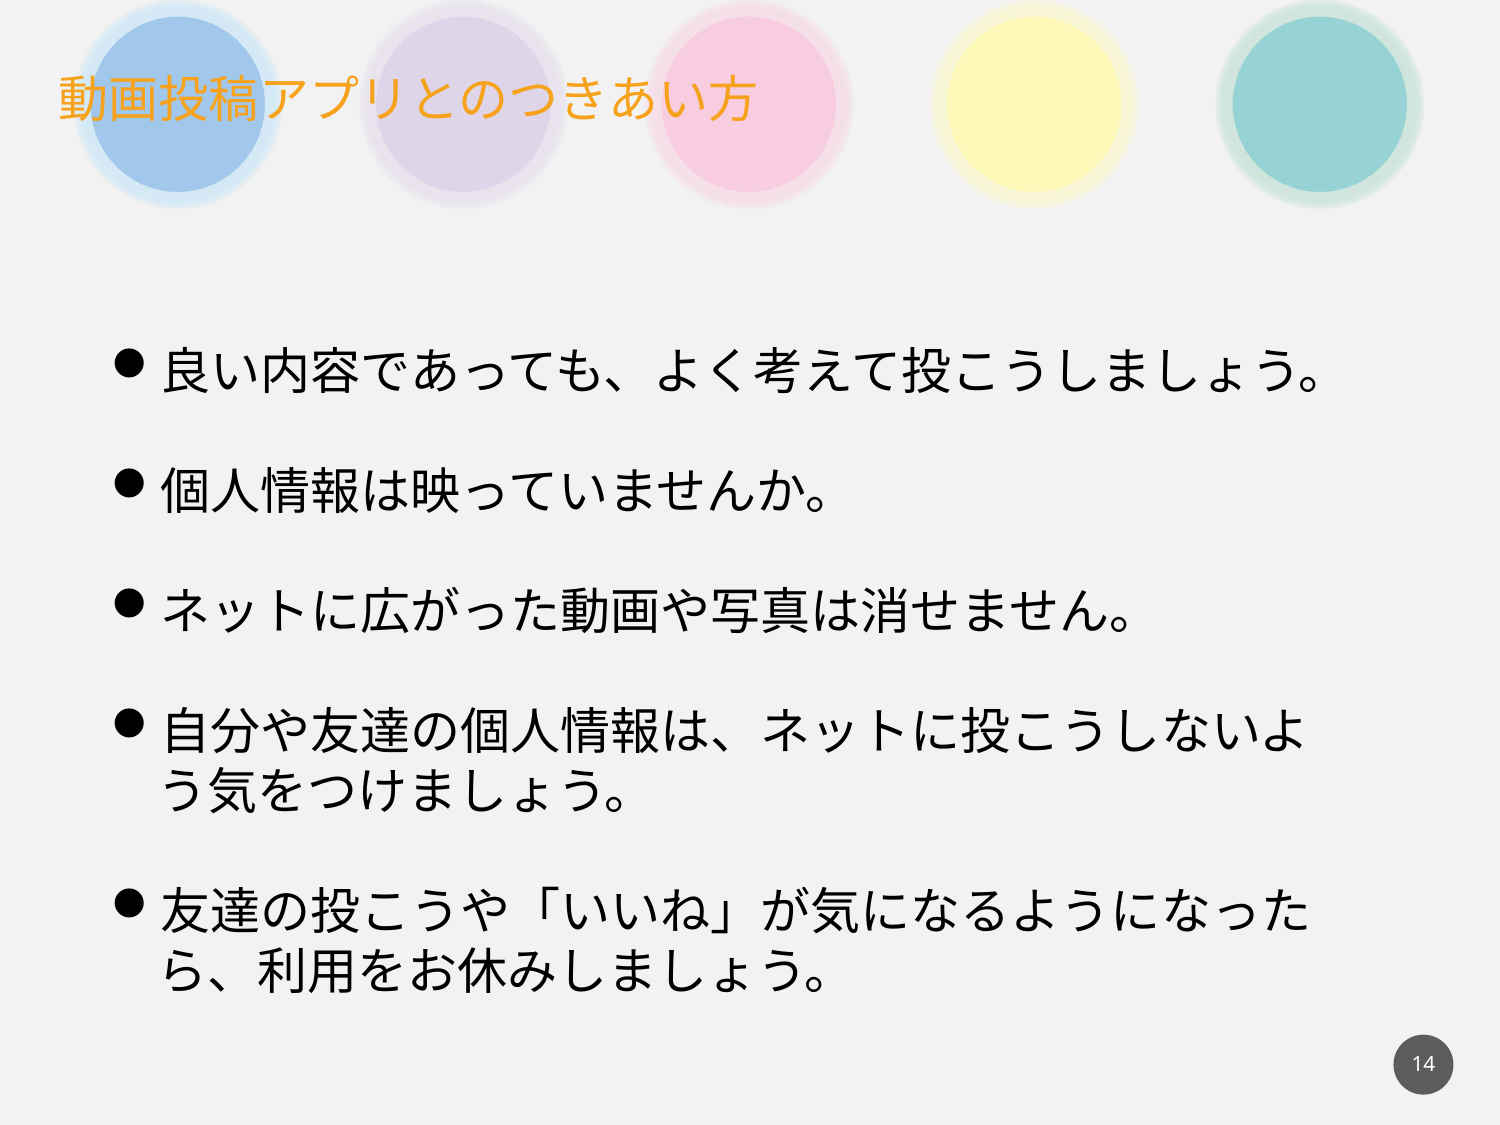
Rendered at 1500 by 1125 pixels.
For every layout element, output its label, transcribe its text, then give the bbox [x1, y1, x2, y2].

slide_number 14 [1393, 1034, 1454, 1095]
picture [73, 0, 1424, 209]
text_box 良い内容であっても、よく考えて投こうしましょう。 個人情報は映っていませんか。 ネットに広がった動画や写真は消せません。 自分や友達の個人情報は、ネットに投こうしないよう気をつけましょう。 友達の投こうや「いいね」が気になるようになったら、利用をお休みしましょう。 [95, 332, 1367, 1008]
